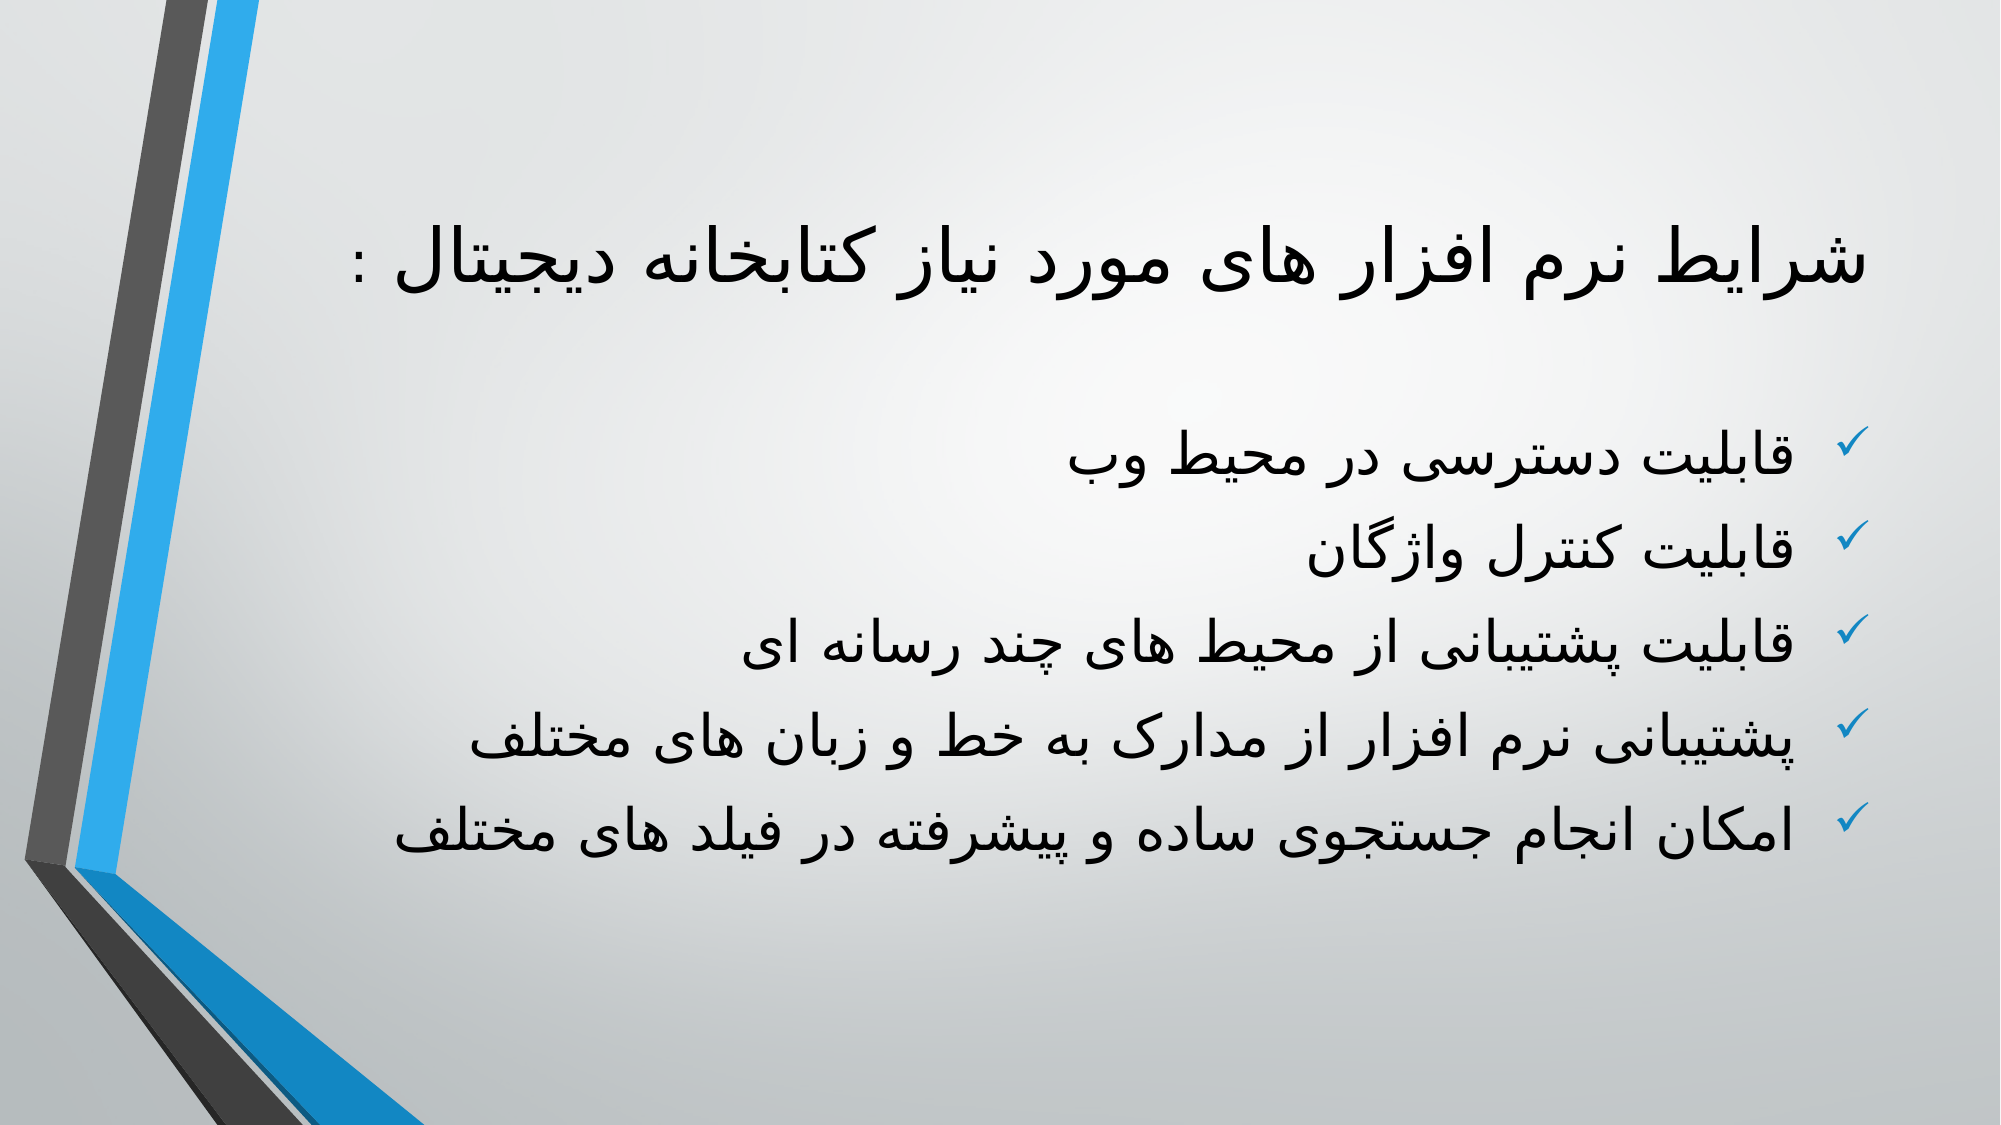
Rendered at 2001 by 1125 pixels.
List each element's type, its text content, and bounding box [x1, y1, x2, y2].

list شرایط نرم افزار های مورد نیاز کتابخانه دیجیتال : قابلیت دسترسی در محیط وب قابلیت کنترل واژگان قابلیت پشتیبانی از محیط های چند رسانه ای پشتیبانی نرم افزار از مدارک به خط و زبان های مختلف امکان انجام جستجوی ساده و پیشرفته در فیلد های مختلف [243, 82, 1887, 950]
